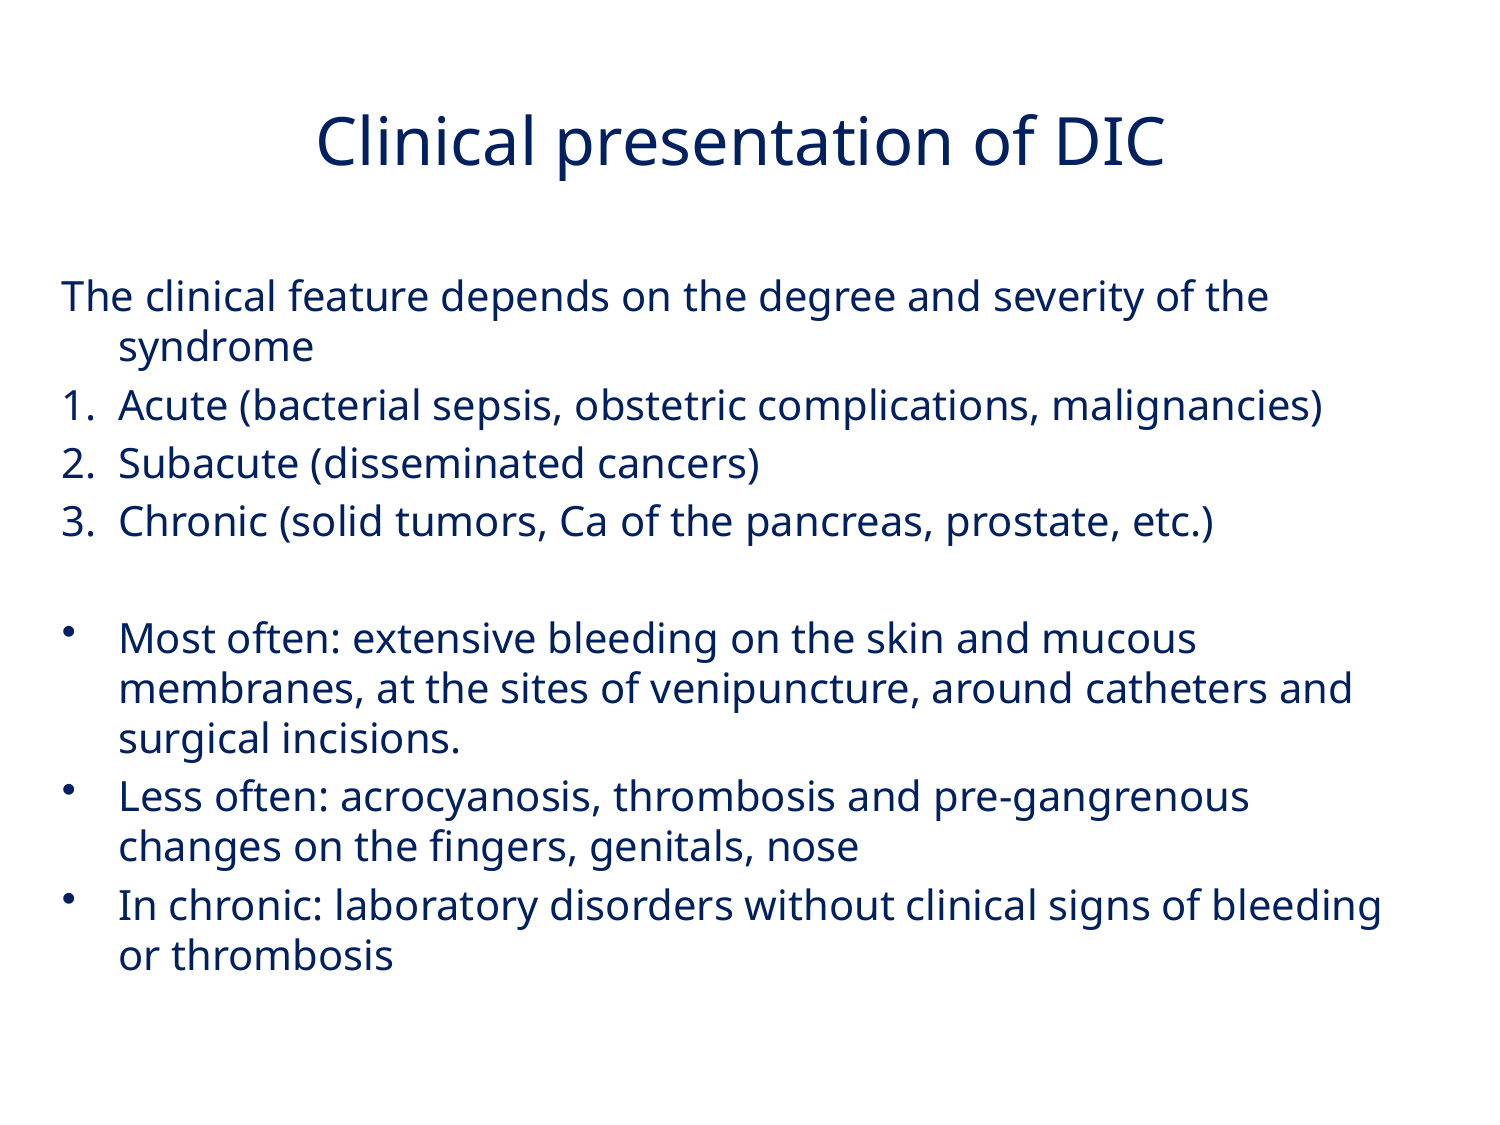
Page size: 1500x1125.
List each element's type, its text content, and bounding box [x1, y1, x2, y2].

title Clinical presentation of DIC [74, 44, 1426, 233]
list The clinical feature depends on the degree and severity of the syndrome Acute (bacterial sepsis, obstetric complications, malignancies) Subacute (disseminated cancers) Chronic (solid tumors, Ca of the pancreas, prostate, etc.) Most often: extensive bleeding on the skin and mucous membranes, at the sites of venipuncture, around catheters and surgical incisions. Less often: acrocyanosis, thrombosis and pre-gangrenous changes on the fingers, genitals, nose In chronic: laboratory disorders without clinical signs of bleeding or thrombosis [46, 262, 1426, 1006]
